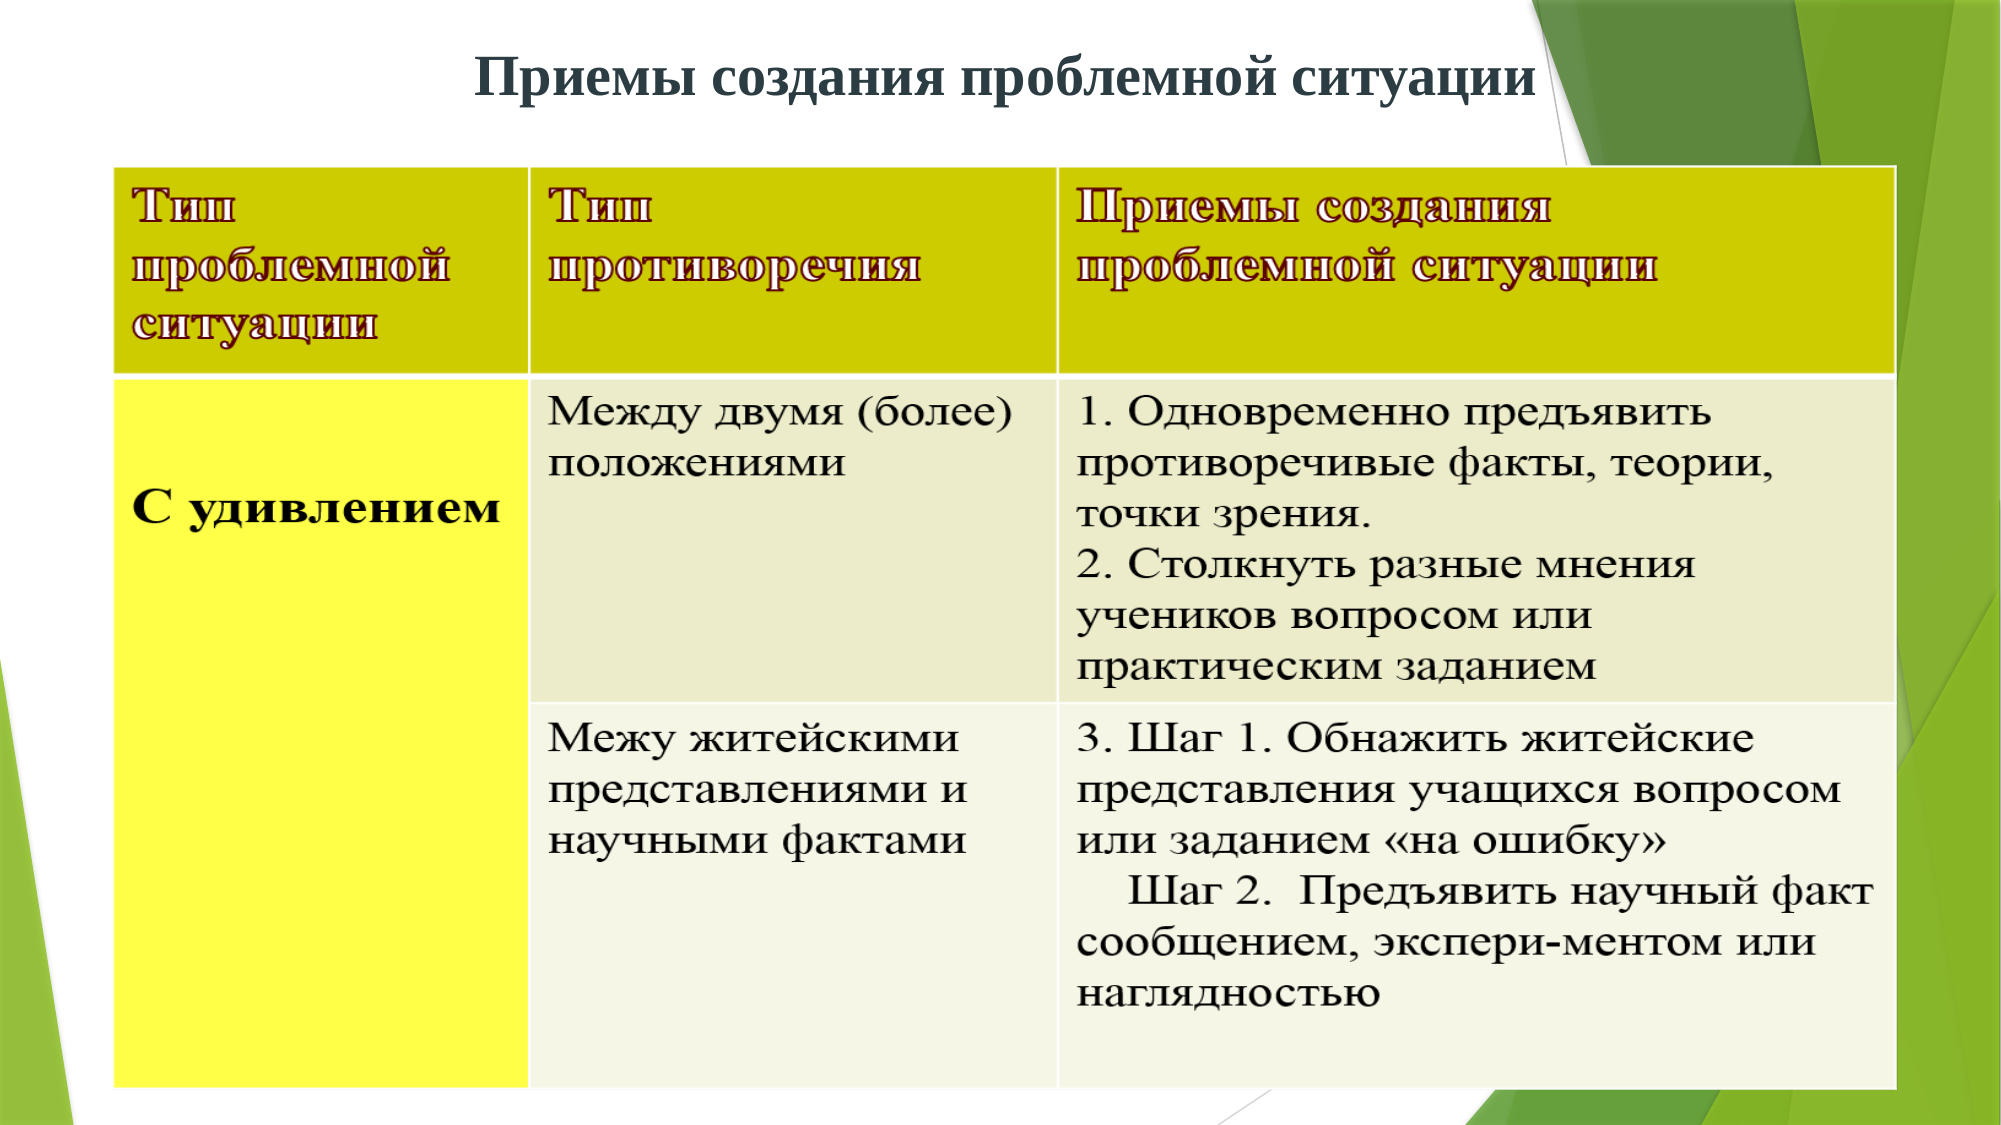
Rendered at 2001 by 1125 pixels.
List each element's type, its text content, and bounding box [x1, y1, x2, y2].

title Приемы создания проблемной ситуации [111, 29, 1901, 165]
list [22, 165, 1968, 1106]
picture [110, 165, 1902, 1092]
